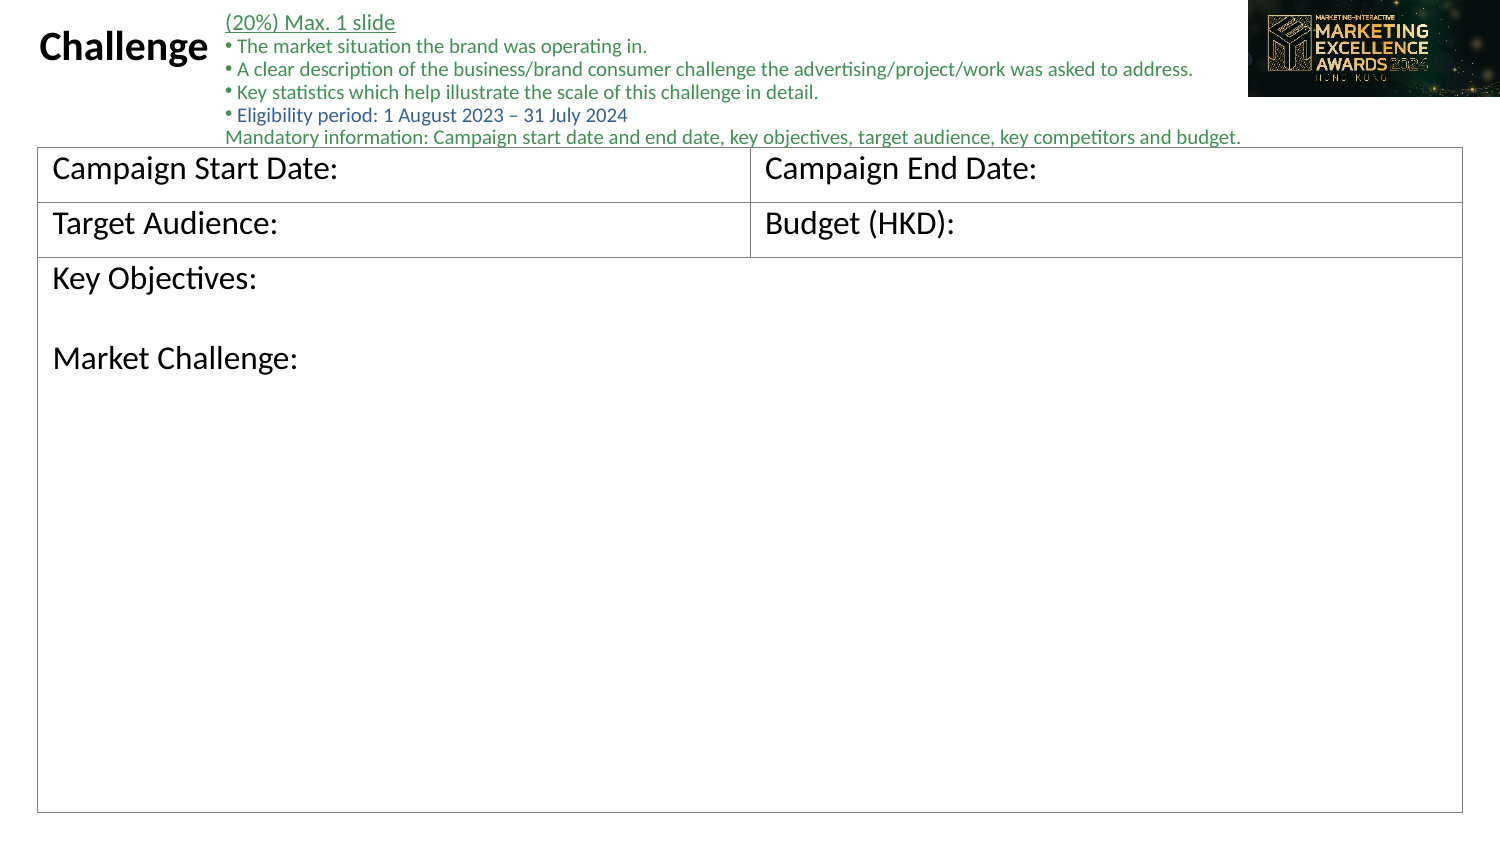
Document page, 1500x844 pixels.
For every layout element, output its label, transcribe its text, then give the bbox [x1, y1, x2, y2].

table_header Campaign Start Date: [38, 148, 750, 202]
picture [1388, 0, 1500, 97]
text_box Challenge [24, 0, 210, 87]
table_cell Target Audience: [38, 203, 750, 257]
text_box (20%) Max. 1 slide The market situation the brand was operating in. A clear description of the business/brand consumer challenge the advertising/project/work was asked to address. Key statistics which help illustrate the scale of this challenge in detail. Eligibility period: 1 August 2023 – 31 July 2024 Mandatory information: Campaign start date and end date, key objectives, target audience, key competitors and budget. [210, 0, 1388, 147]
table_cell Budget (HKD): [751, 203, 1462, 257]
table_header Campaign End Date: [751, 148, 1462, 202]
table_cell Key Objectives: Market Challenge: [38, 258, 1462, 812]
